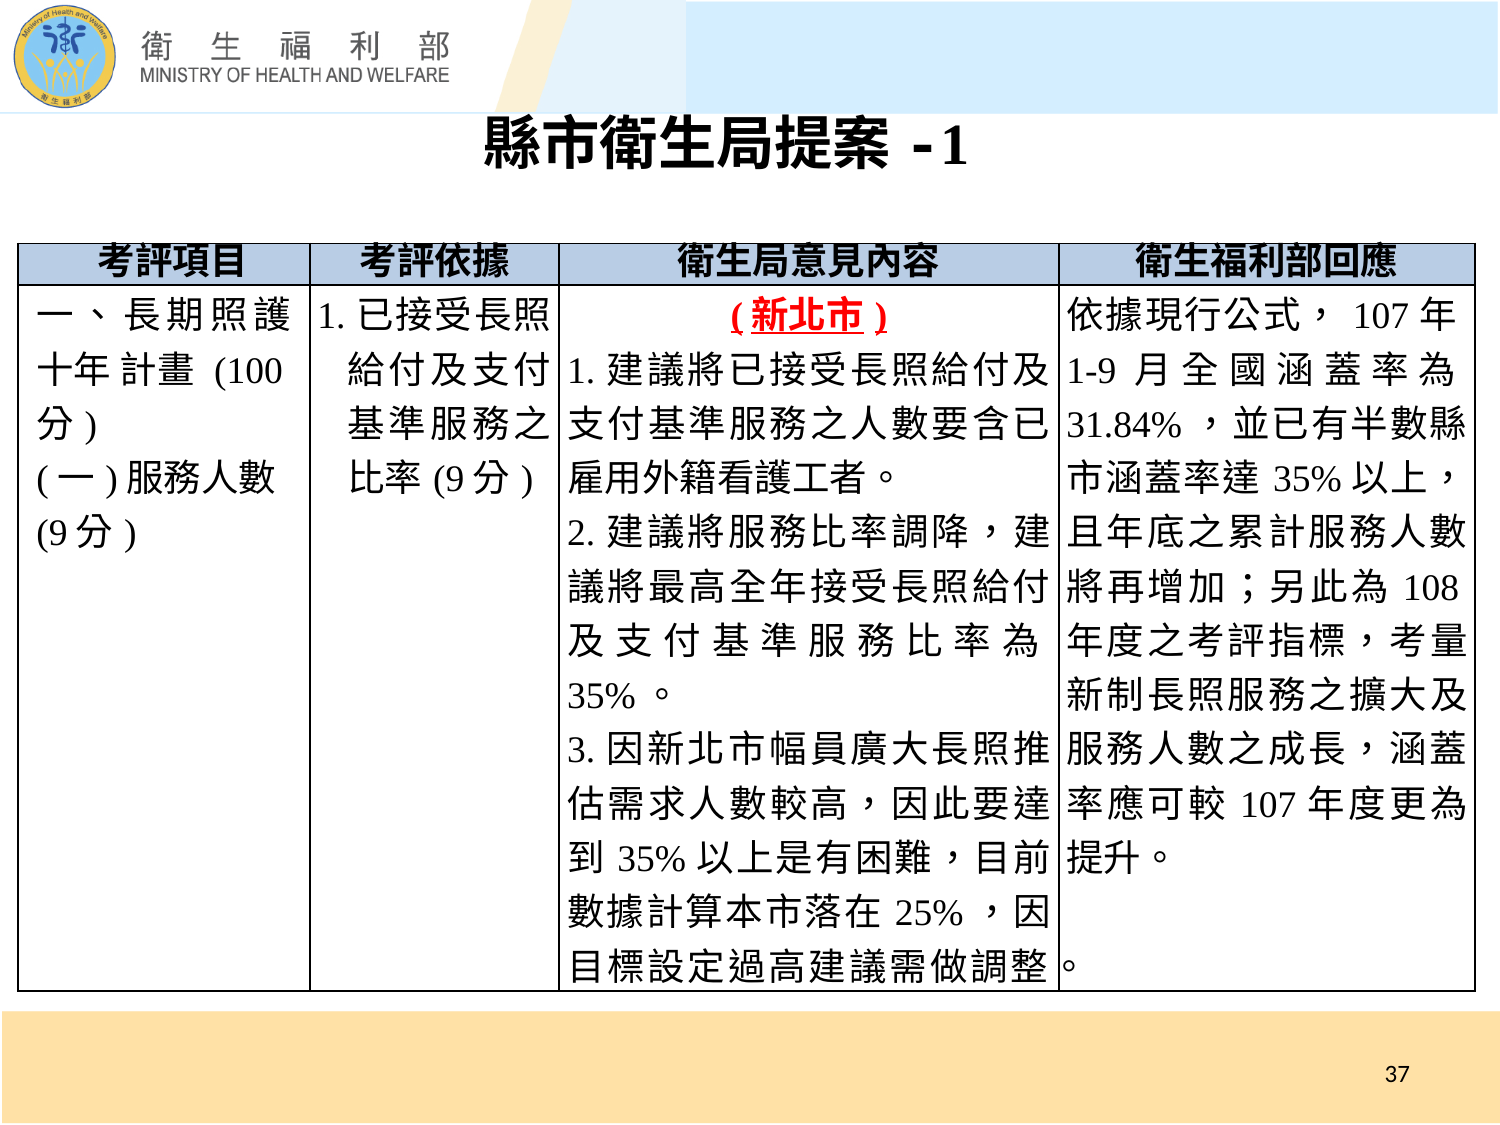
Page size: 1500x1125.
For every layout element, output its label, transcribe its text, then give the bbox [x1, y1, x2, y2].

table_header 考評依據 [311, 244, 558, 284]
table_cell 一、長期照護十年 計畫 (100分) (一)服務人數(9分) [19, 286, 309, 990]
table_header ­­ 考評項目 [19, 244, 309, 284]
text_box 縣市衛生局提案-1 [395, 98, 1058, 184]
table_cell 依據現行公式，107年1-9月全國涵蓋率為31.84%，並已有半數縣市涵蓋率達35%以上，且年底之累計服務人數將再增加；另此為108年度之考評指標，考量新制長照服務之擴大及服務人數之成長，涵蓋率應可較107年度更為提升。 [1060, 286, 1474, 990]
picture [0, 0, 686, 112]
table_header 衛生福利部回應 [1060, 244, 1474, 284]
slide_number 37 [1074, 1042, 1425, 1103]
table_cell 1.已接受長照給付及支付基準服務之比率(9分) [311, 286, 558, 990]
table_header 衛生局意見內容 [560, 244, 1058, 284]
table_cell (新北市) 1.建議將已接受長照給付及支付基準服務之人數要含已雇用外籍看護工者。 2.建議將服務比率調降，建議將最高全年接受長照給付及支付基準服務比率為35%。 3.因新北市幅員廣大長照推估需求人數較高，因此要達到35%以上是有困難，目前數據計算本市落在25%，因目標設定過高建議需做調整。 [560, 286, 1058, 990]
